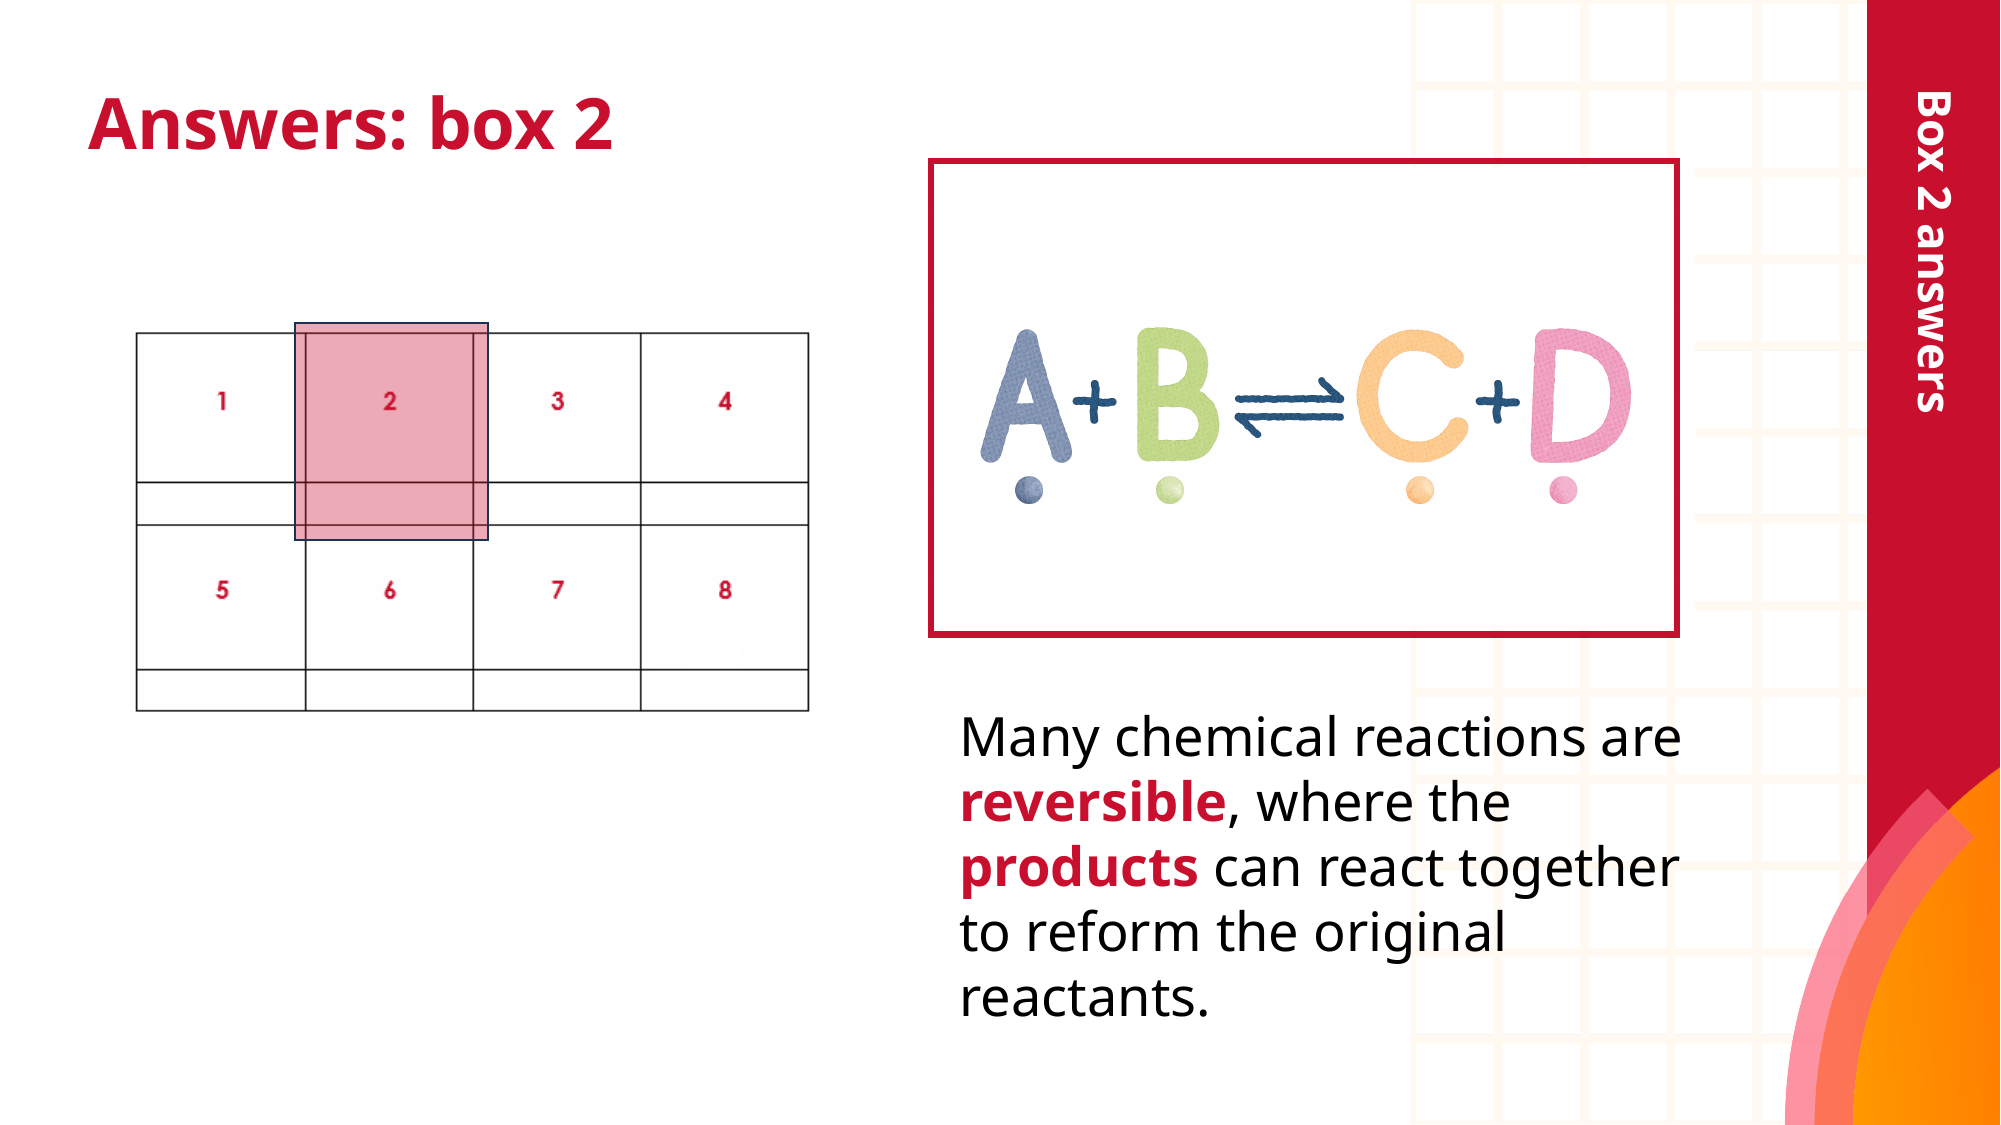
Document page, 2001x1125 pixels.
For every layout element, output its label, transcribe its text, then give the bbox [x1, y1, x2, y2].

text_box [930, 160, 1678, 167]
text_box [930, 629, 1678, 636]
picture [127, 322, 817, 721]
title Answers: box 2 [88, 88, 1743, 161]
text_box Box 2 answers [1867, 88, 2000, 765]
picture [912, 0, 2000, 1125]
list Many chemical reactions are reversible, where the products can react together to reform the original reactants. [959, 702, 1743, 1031]
